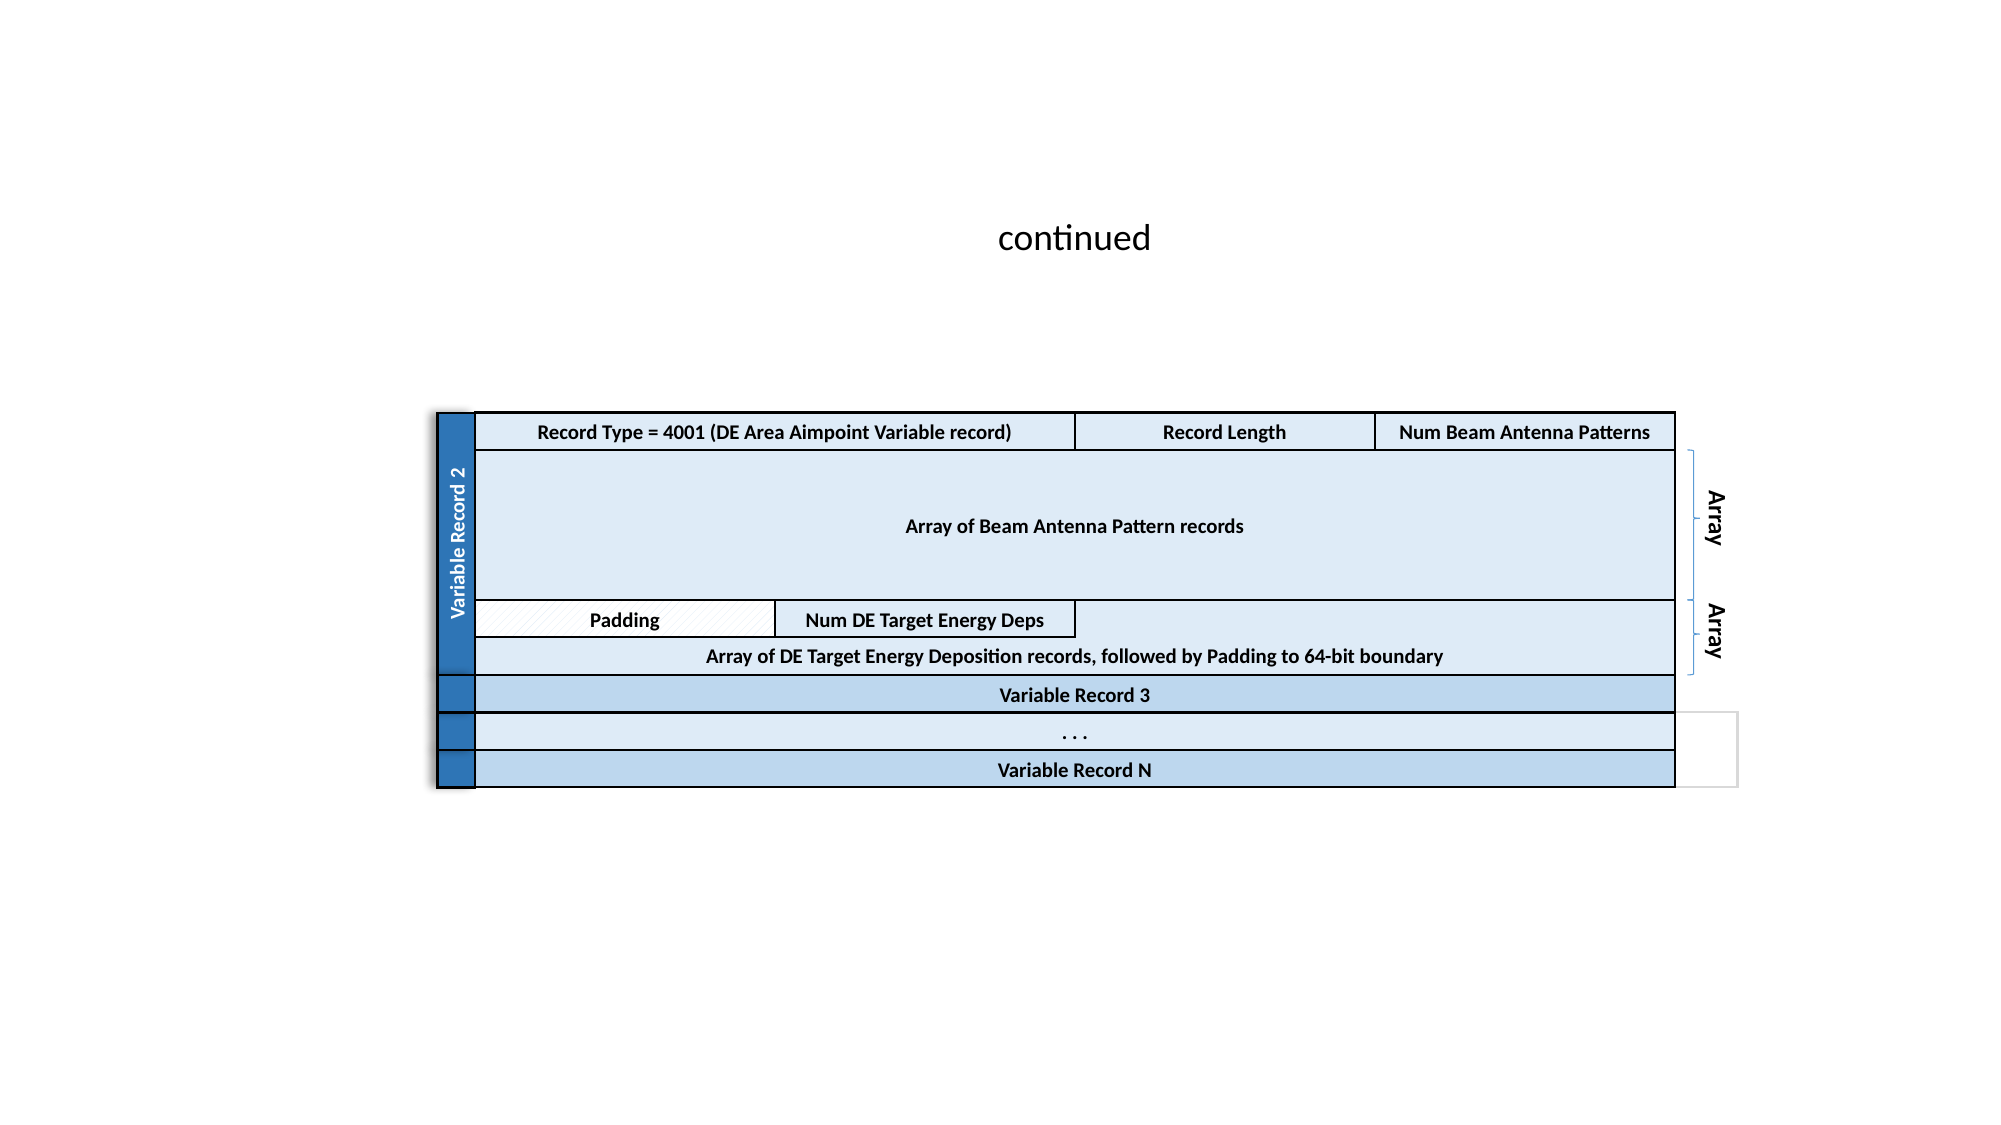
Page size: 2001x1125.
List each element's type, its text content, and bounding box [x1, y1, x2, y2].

text_box [1687, 449, 1700, 600]
text_box continued [983, 205, 1167, 266]
text_box Record Length [1074, 411, 1374, 449]
text_box Variable Record N [476, 751, 1676, 788]
text_box [436, 714, 476, 751]
text_box . . . [476, 711, 1676, 751]
text_box Num DE Target Energy Deps [774, 599, 1076, 638]
text_box Padding [476, 599, 774, 638]
text_box [1687, 599, 1700, 676]
text_box Num Beam Antenna Patterns [1374, 411, 1676, 449]
text_box Record Type = 4001 (DE Area Aimpoint Variable record) [474, 411, 1074, 449]
text_box Variable Record 3 [476, 674, 1676, 711]
text_box Array of Beam Antenna Pattern records [476, 449, 1676, 601]
text_box [1676, 711, 1739, 788]
text_box Array [1699, 586, 1739, 676]
text_box [436, 674, 476, 714]
text_box Array [1699, 474, 1739, 563]
text_box Variable Record 2 [436, 412, 476, 674]
text_box Array of DE Target Energy Deposition records, followed by Padding to 64-bit boundary [476, 601, 1676, 674]
text_box [436, 751, 476, 789]
